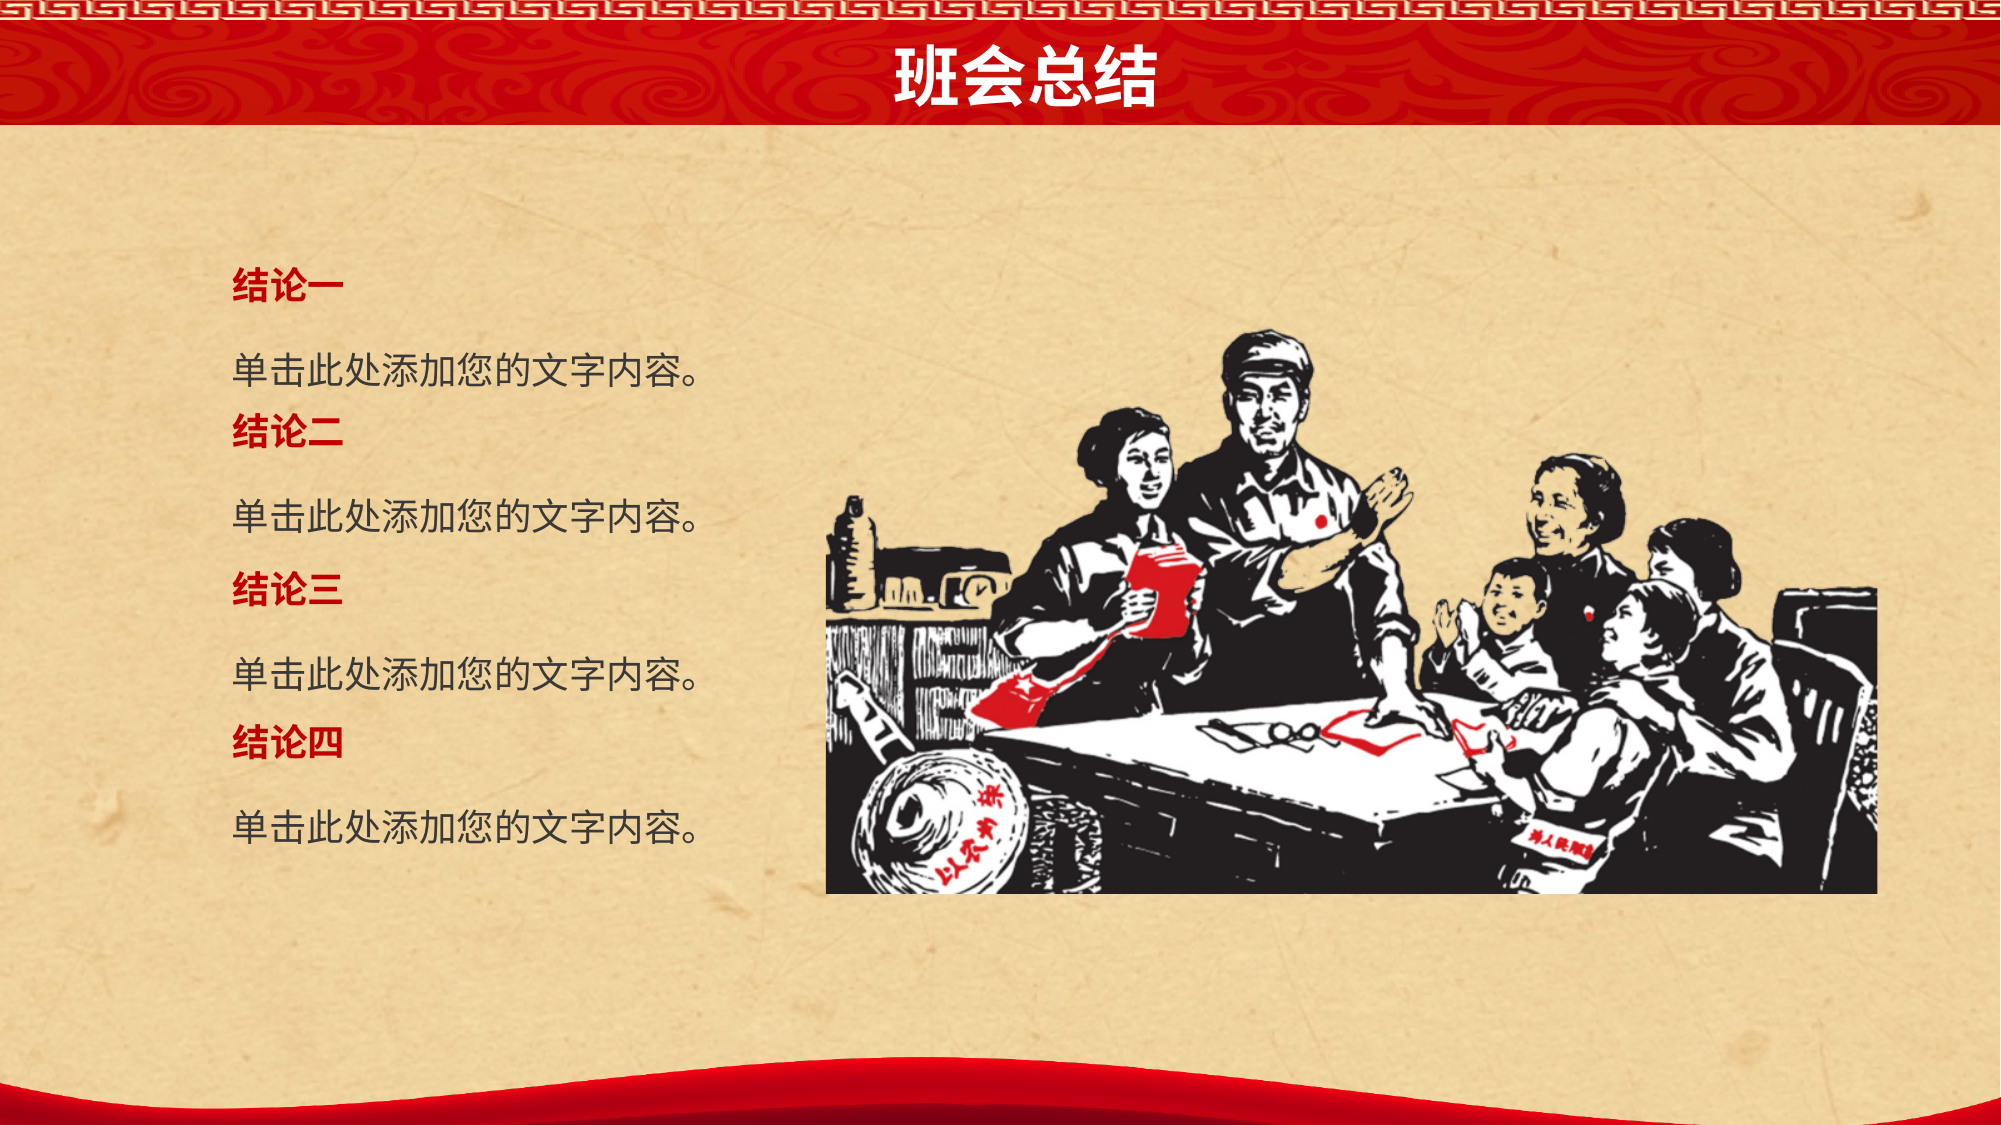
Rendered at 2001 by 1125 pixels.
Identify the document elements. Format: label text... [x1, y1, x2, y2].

text_box 单击此处添加您的文字内容。 [217, 620, 738, 703]
text_box 单击此处添加您的文字内容。 [217, 463, 738, 546]
text_box 单击此处添加您的文字内容。 [217, 773, 738, 857]
text_box 结论三 [217, 558, 361, 619]
text_box 结论二 [217, 400, 361, 461]
text_box 结论一 [217, 255, 361, 315]
text_box 结论四 [217, 711, 361, 772]
picture [0, 0, 2001, 1125]
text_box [0, 0, 2000, 125]
text_box 单击此处添加您的文字内容。 [217, 317, 738, 400]
